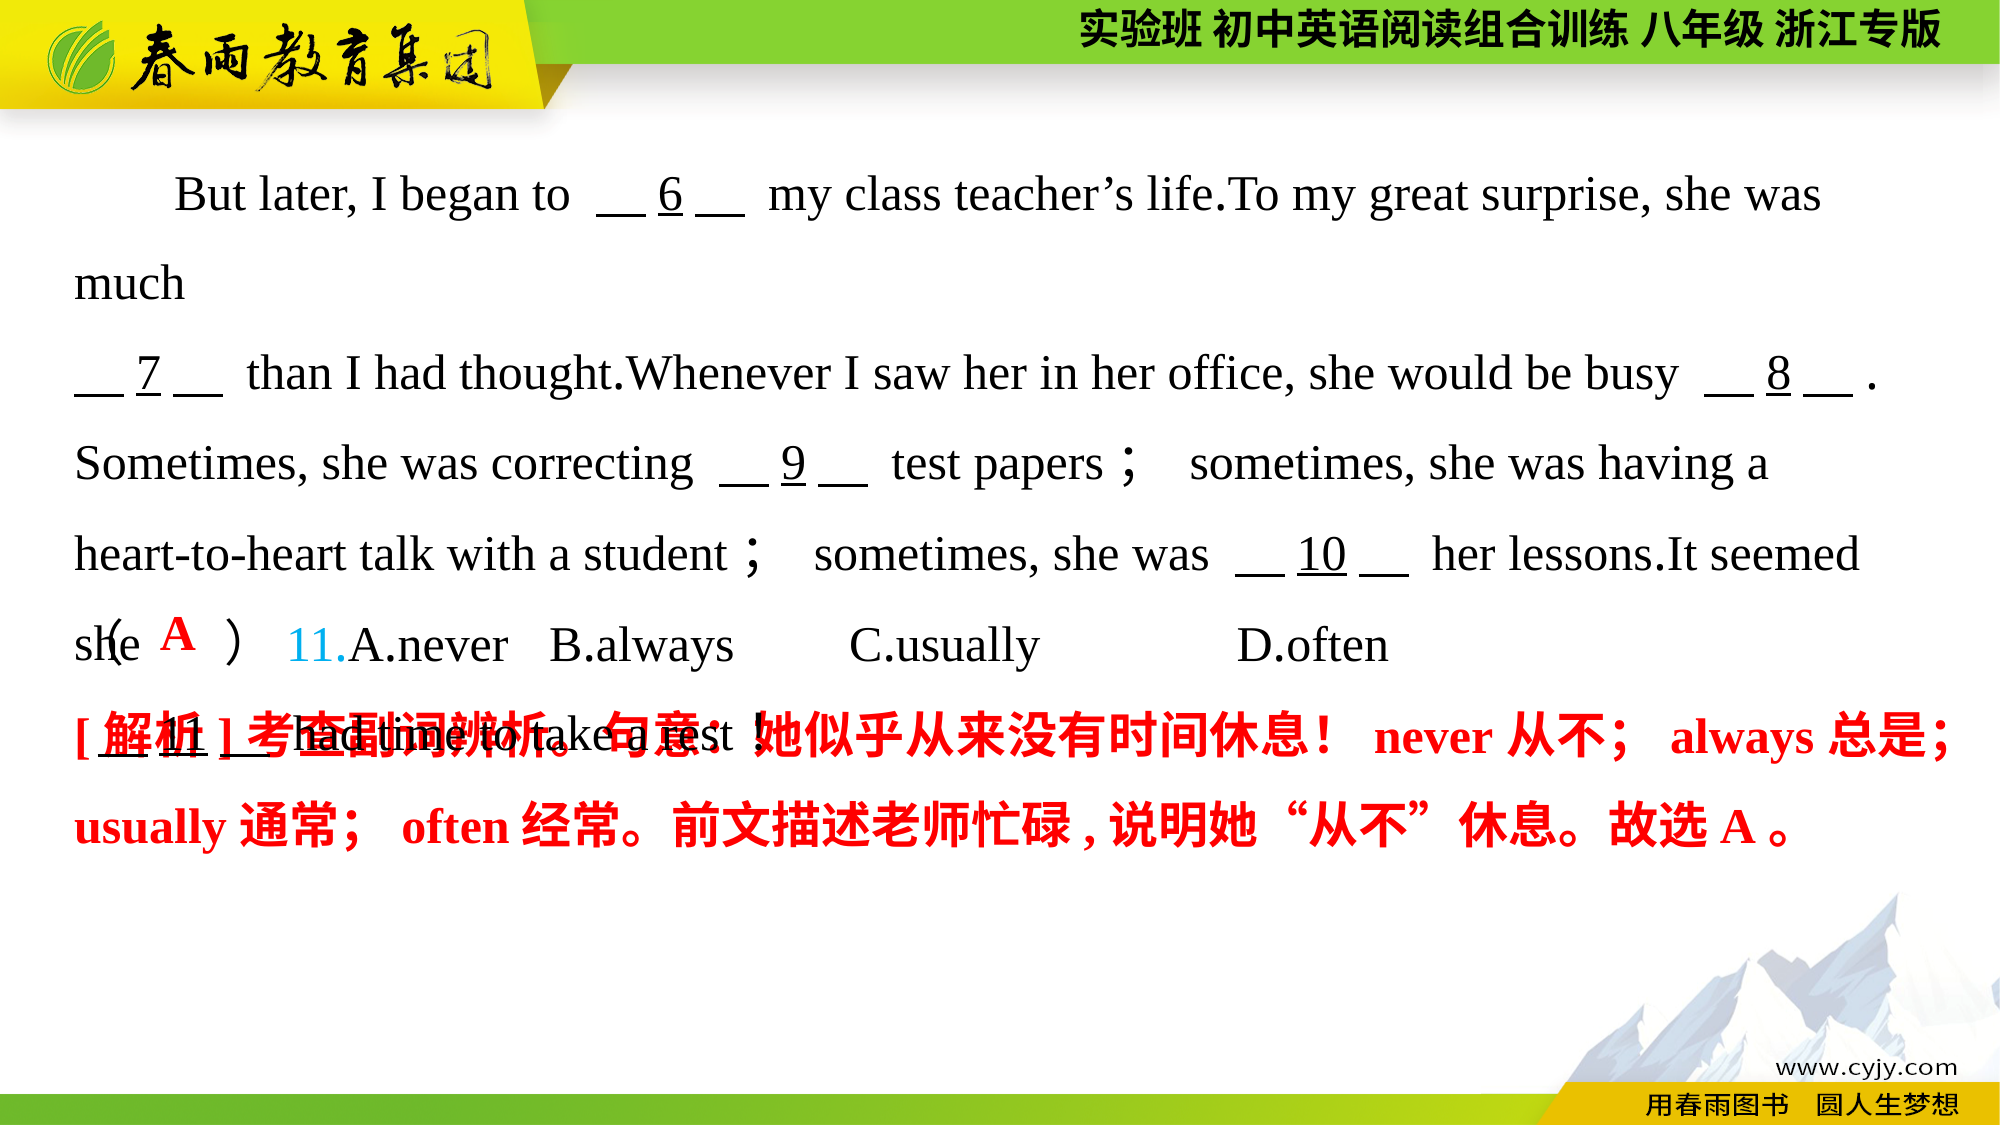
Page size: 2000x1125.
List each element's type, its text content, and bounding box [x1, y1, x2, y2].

text_box [解析]考查副词辨析。句意：她似乎从来没有时间休息！never从不；always总是；usually通常；often经常。前文描述老师忙碌,说明她“从不”休息。故选A。 [59, 680, 1944, 861]
picture [0, 0, 2000, 1125]
text_box A [145, 593, 212, 669]
list But later, I began to 6 my class teacher’s life.To my great surprise, she was much 7 than I had thought.Whenever I saw her in her office, she would be busy 8 . Sometimes, she was correcting 9 test papers； sometimes, she was having a heart-to-heart talk with a student； sometimes, she was 10 her lessons.It seemed she 11 had time to take a rest！ [59, 122, 1944, 592]
text_box （ ）11.A.never B.always C.usually D.often [59, 592, 1944, 680]
